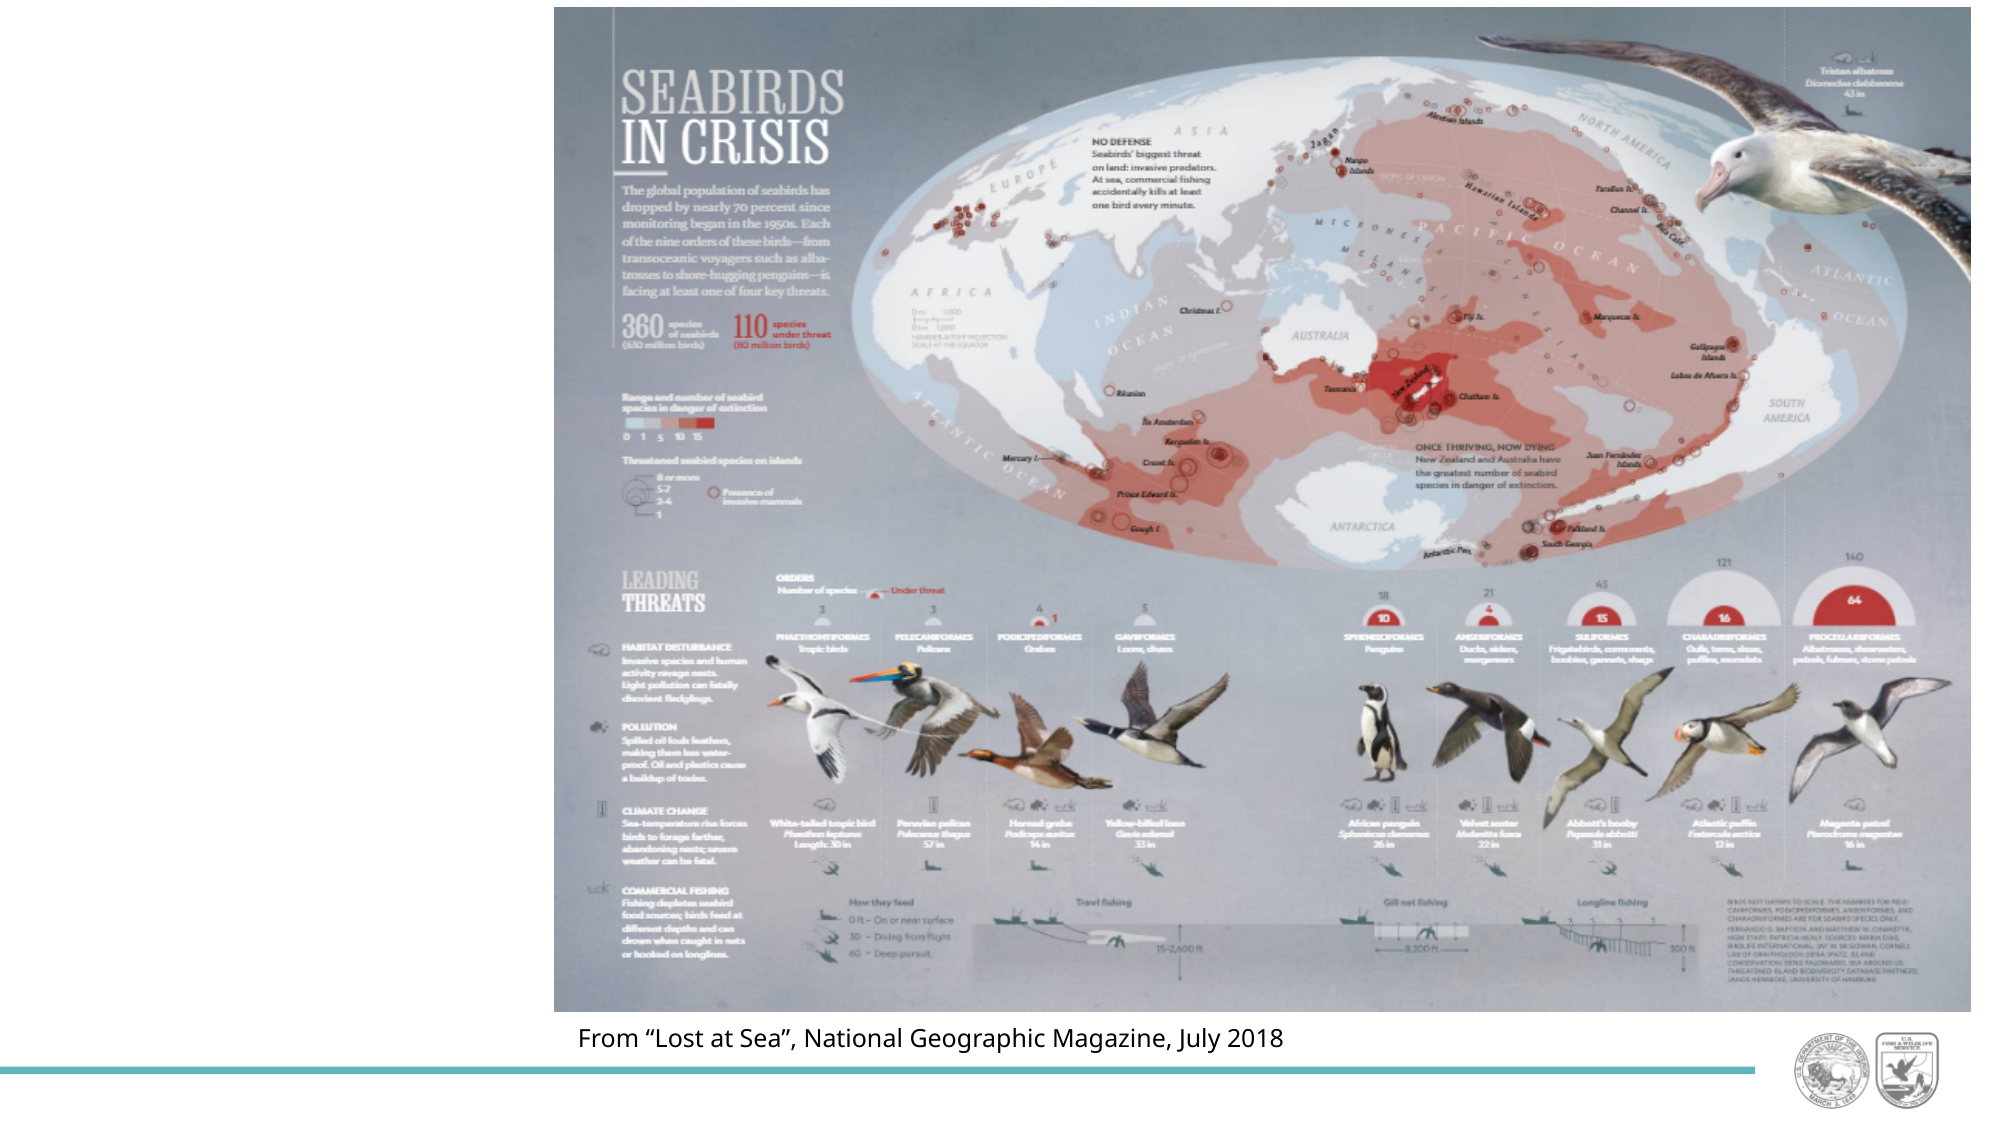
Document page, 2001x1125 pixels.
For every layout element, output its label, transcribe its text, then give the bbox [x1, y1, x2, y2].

text_box From “Lost at Sea”, National Geographic Magazine, July 2018 [563, 1015, 1301, 1060]
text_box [554, 7, 1971, 1012]
